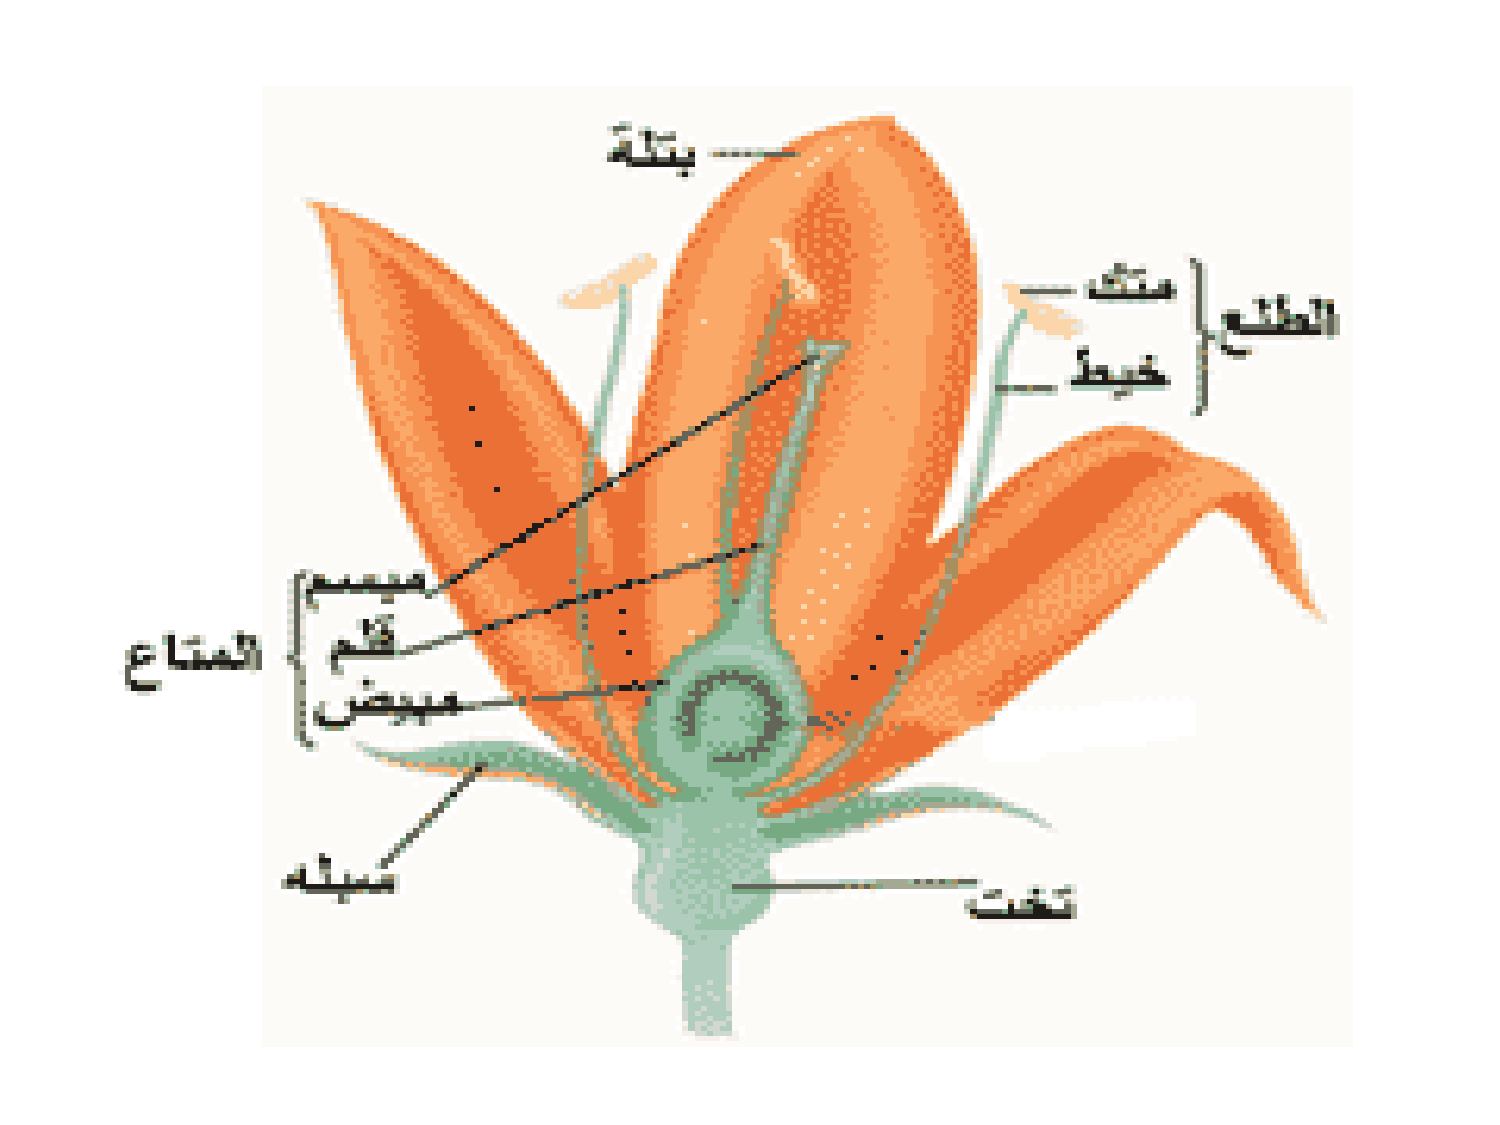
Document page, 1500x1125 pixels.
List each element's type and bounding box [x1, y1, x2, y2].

list [100, 86, 1353, 1048]
